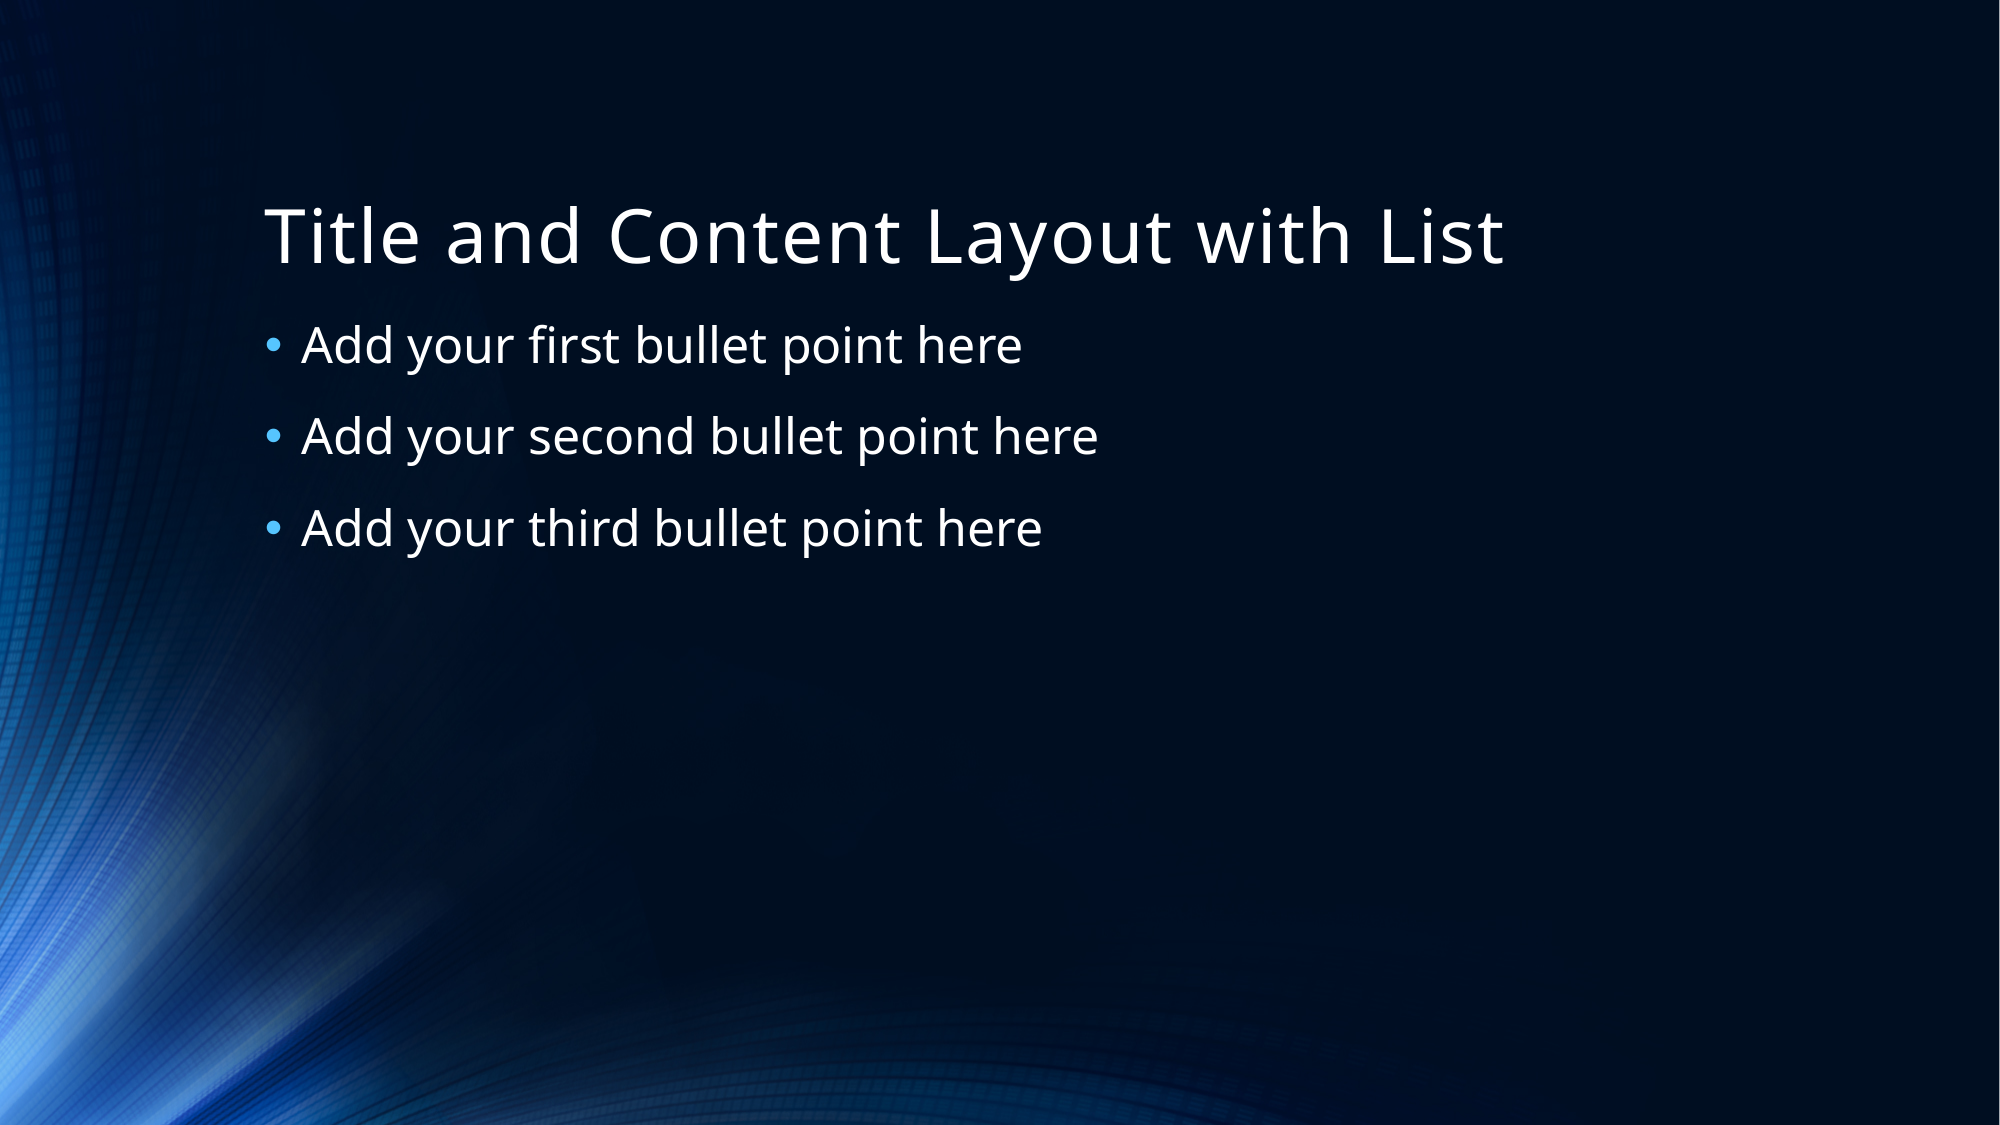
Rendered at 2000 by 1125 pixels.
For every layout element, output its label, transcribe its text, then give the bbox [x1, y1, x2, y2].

list Add your first bullet point here Add your second bullet point here Add your third bullet point here [249, 312, 1749, 988]
picture [0, 0, 2000, 1125]
title Title and Content Layout with List [249, 62, 1750, 288]
